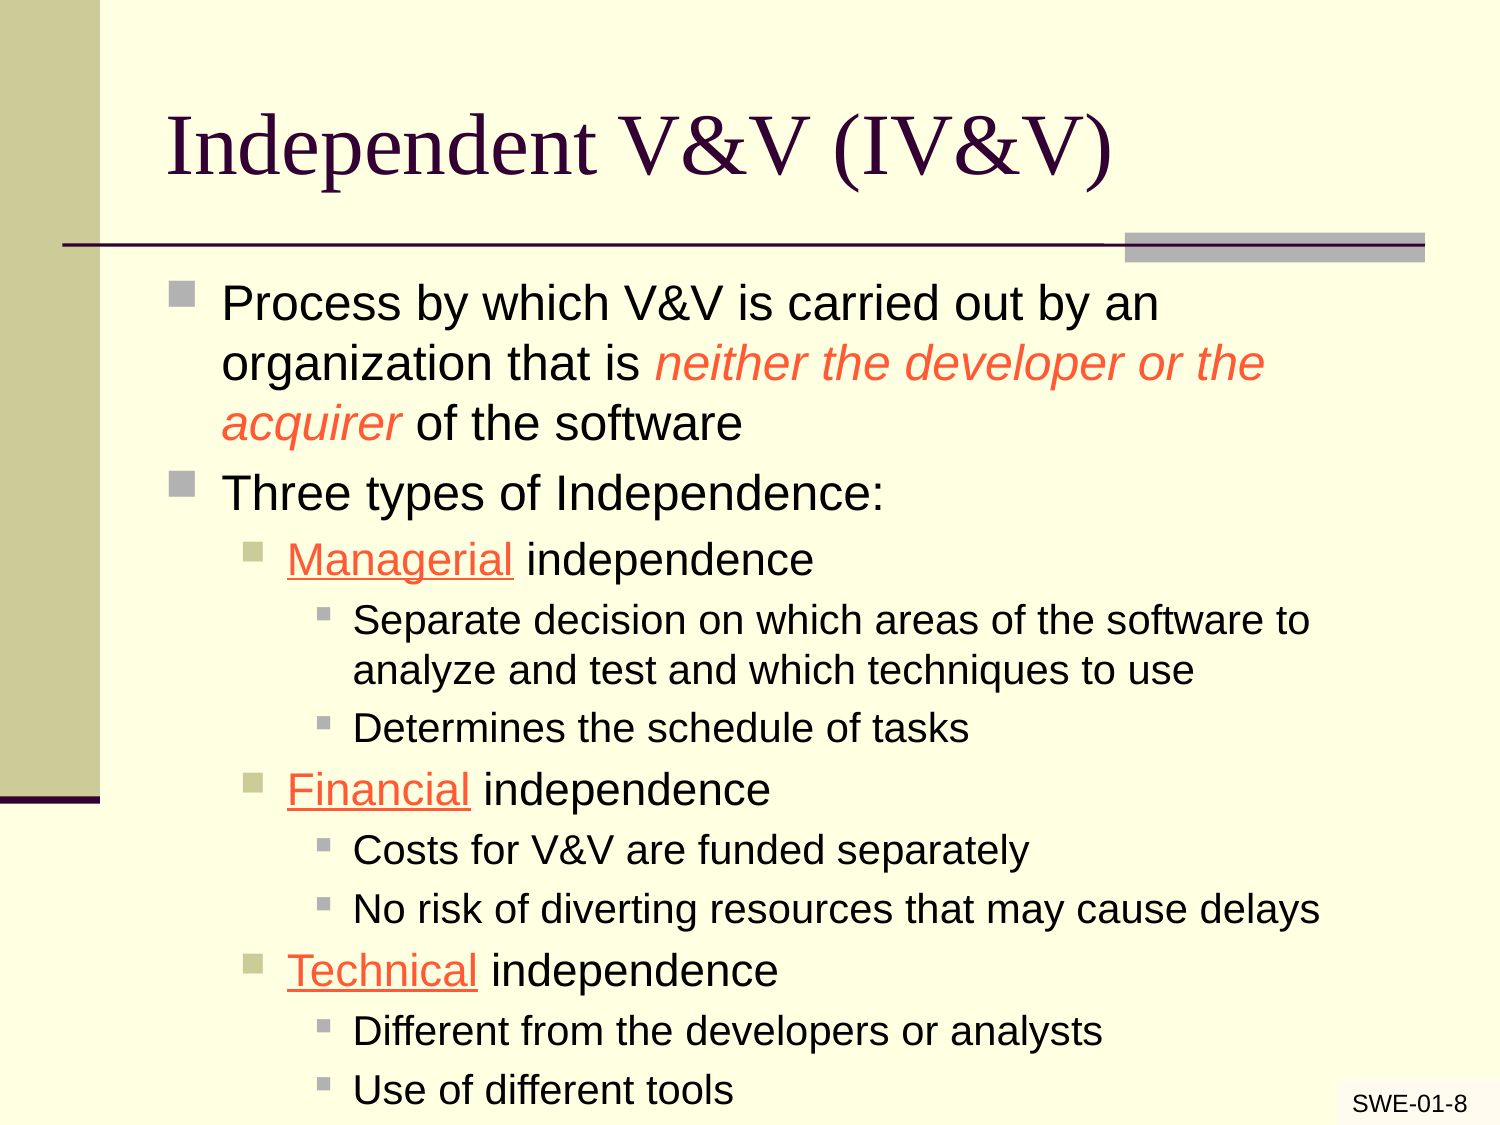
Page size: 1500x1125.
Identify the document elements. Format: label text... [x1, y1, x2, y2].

list Process by which V&V is carried out by an organization that is neither the developer or the acquirer of the software Three types of Independence: Managerial independence Separate decision on which areas of the software to analyze and test and which techniques to use Determines the schedule of tasks Financial independence Costs for V&V are funded separately No risk of diverting resources that may cause delays Technical independence Different from the developers or analysts Use of different tools [150, 262, 1425, 1006]
title Independent V&V (IV&V) [150, 45, 1425, 234]
